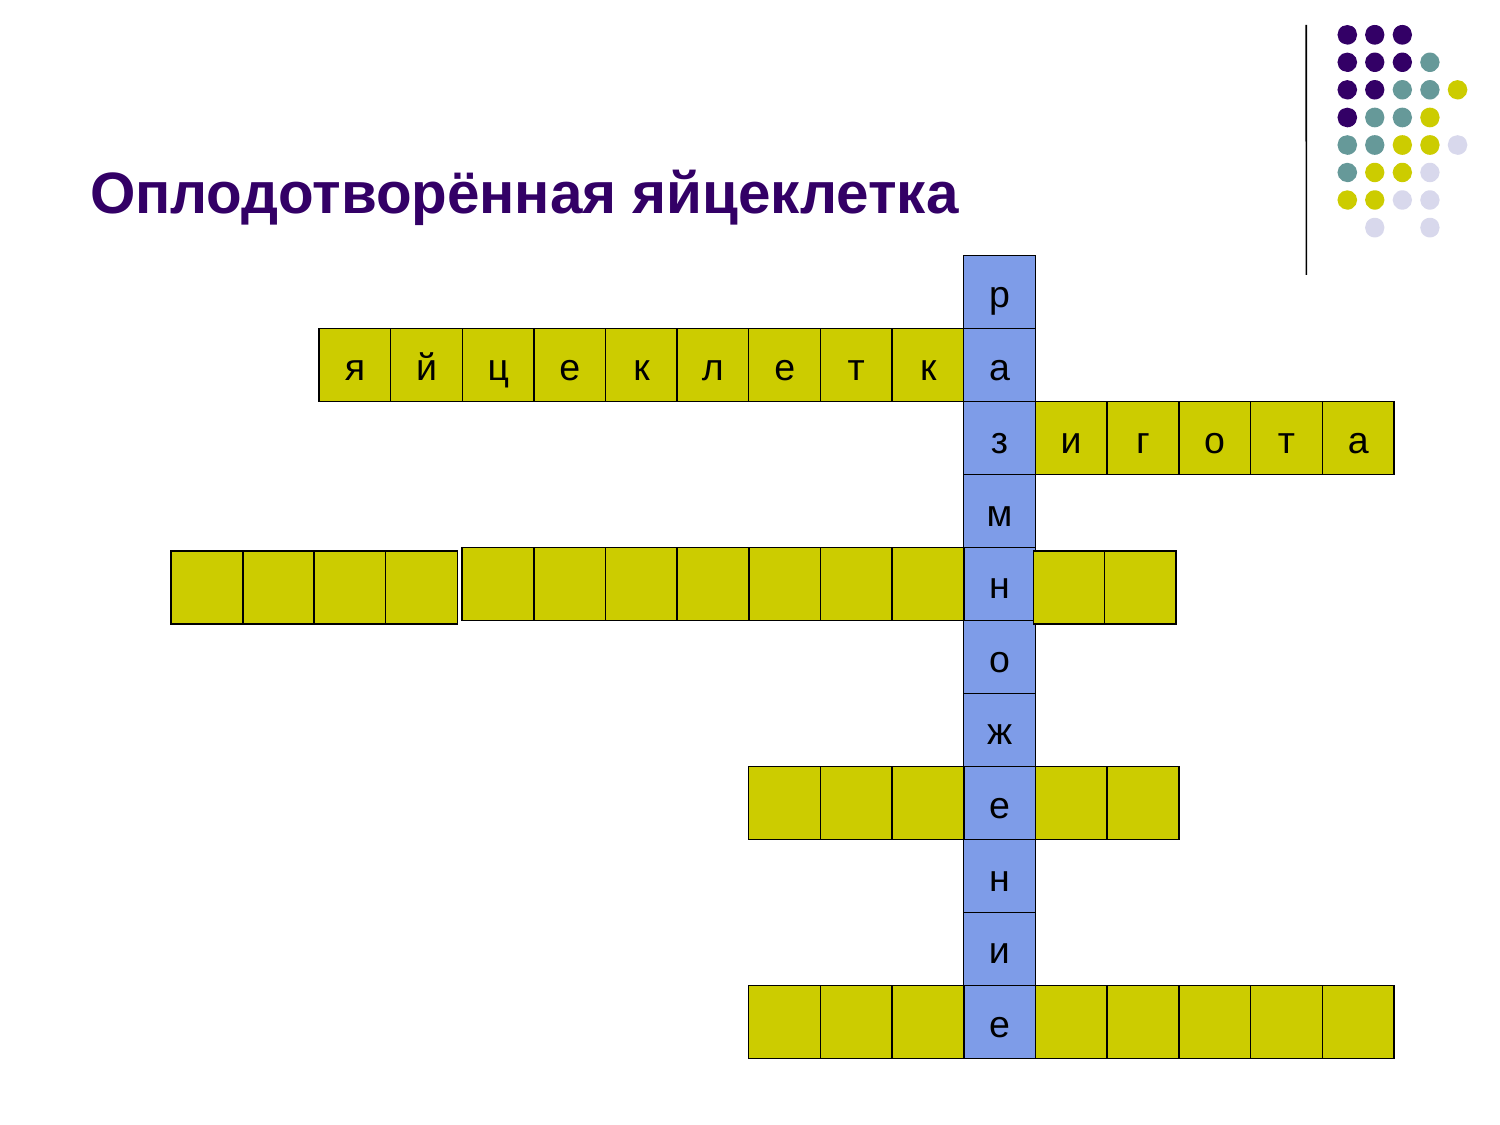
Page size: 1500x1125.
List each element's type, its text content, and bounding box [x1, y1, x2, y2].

title Оплодотворённая яйцеклетка [74, 19, 1313, 233]
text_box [1035, 401, 1251, 475]
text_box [963, 547, 1036, 692]
text_box е [535, 328, 605, 402]
text_box к [605, 328, 677, 402]
text_box т [1252, 401, 1322, 475]
text_box и [963, 913, 1036, 985]
text_box [171, 550, 240, 624]
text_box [1035, 985, 1251, 1059]
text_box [241, 550, 458, 625]
text_box т [820, 328, 892, 402]
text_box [751, 547, 965, 621]
text_box [1104, 550, 1177, 624]
text_box [1107, 766, 1179, 840]
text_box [748, 985, 965, 1059]
text_box а [1322, 401, 1394, 475]
text_box л [677, 328, 748, 402]
text_box н [963, 848, 1036, 913]
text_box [963, 401, 1036, 546]
text_box е [748, 328, 820, 402]
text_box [533, 547, 750, 621]
text_box [1041, 766, 1107, 840]
text_box [1041, 550, 1104, 624]
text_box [963, 255, 1036, 400]
text_box [462, 547, 531, 621]
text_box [318, 328, 535, 402]
text_box [1322, 985, 1394, 1059]
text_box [963, 693, 1036, 840]
text_box [1252, 985, 1322, 1059]
text_box е [965, 985, 1033, 1059]
text_box к [892, 328, 958, 402]
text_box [748, 766, 965, 840]
